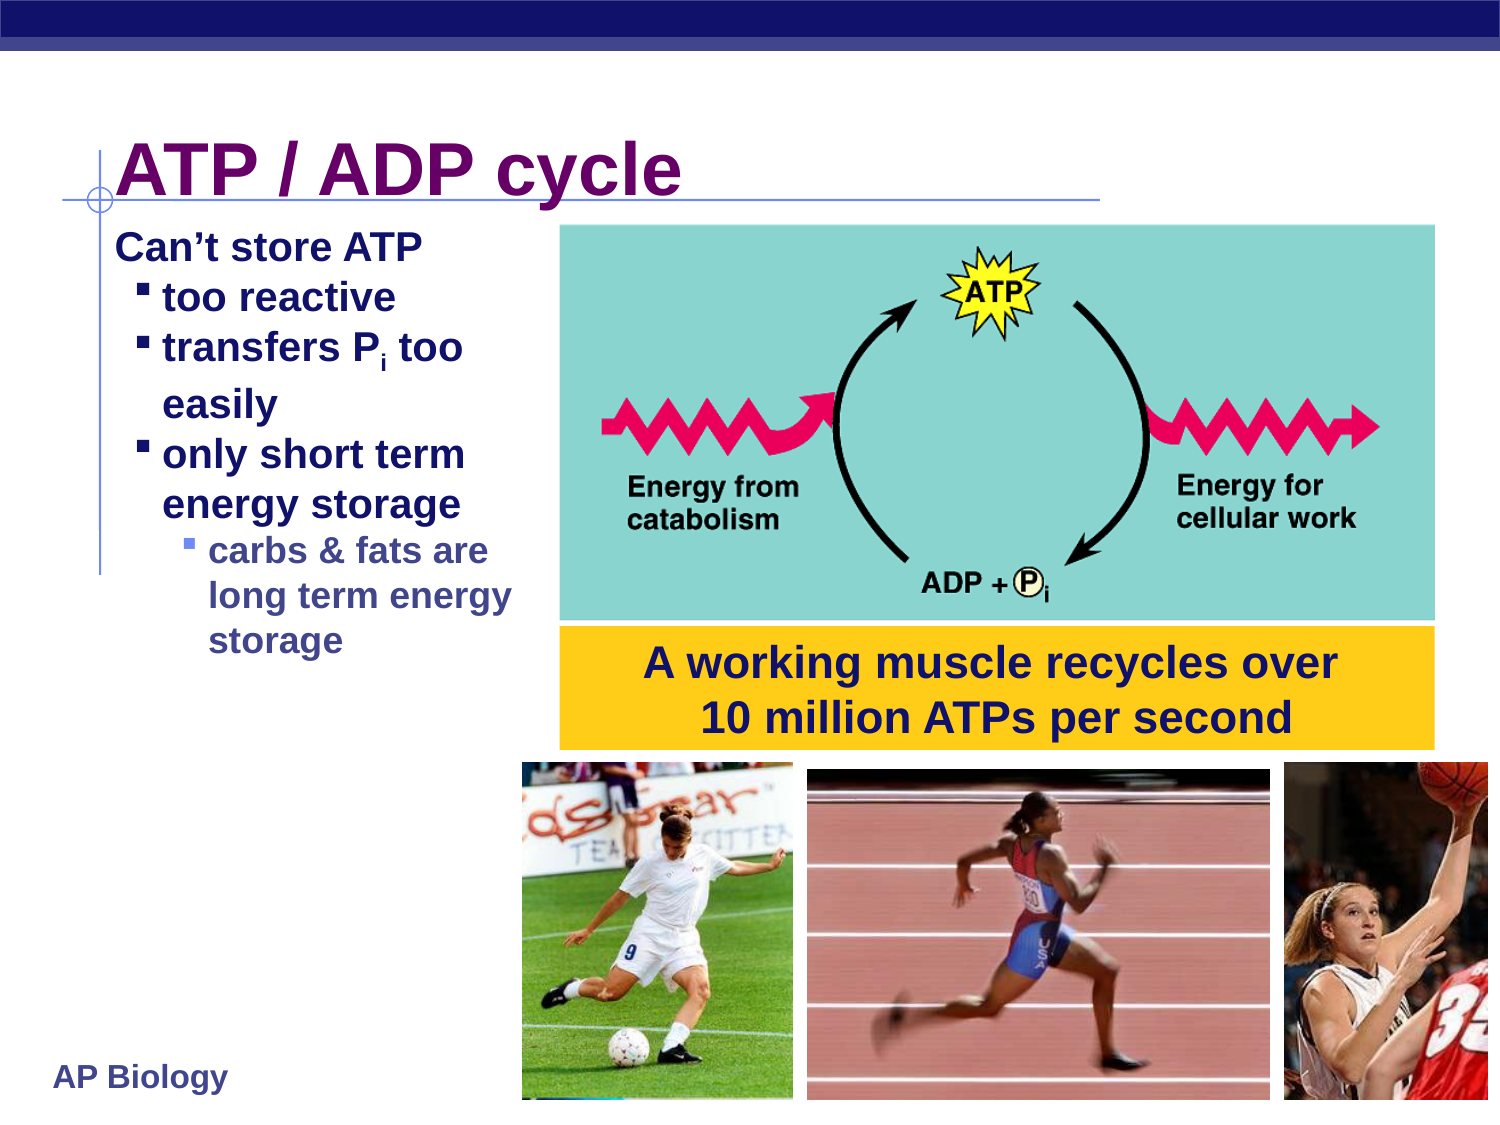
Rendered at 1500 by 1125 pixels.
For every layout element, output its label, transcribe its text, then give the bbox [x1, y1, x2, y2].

picture [806, 769, 1270, 1101]
text_box Can’t store ATP too reactive transfers Pi too easily only short term energy storage carbs & fats are long term energy storage [99, 212, 563, 849]
slide_number 2005-2006 [1275, 1027, 1279, 1103]
picture [1284, 762, 1488, 1101]
picture [522, 762, 793, 1101]
text_box A working muscle recycles over 10 million ATPs per second [563, 633, 1435, 750]
picture [559, 212, 1436, 626]
title ATP / ADP cycle [99, 112, 1375, 212]
slide_number 2005-2006 [1492, 1027, 1500, 1103]
